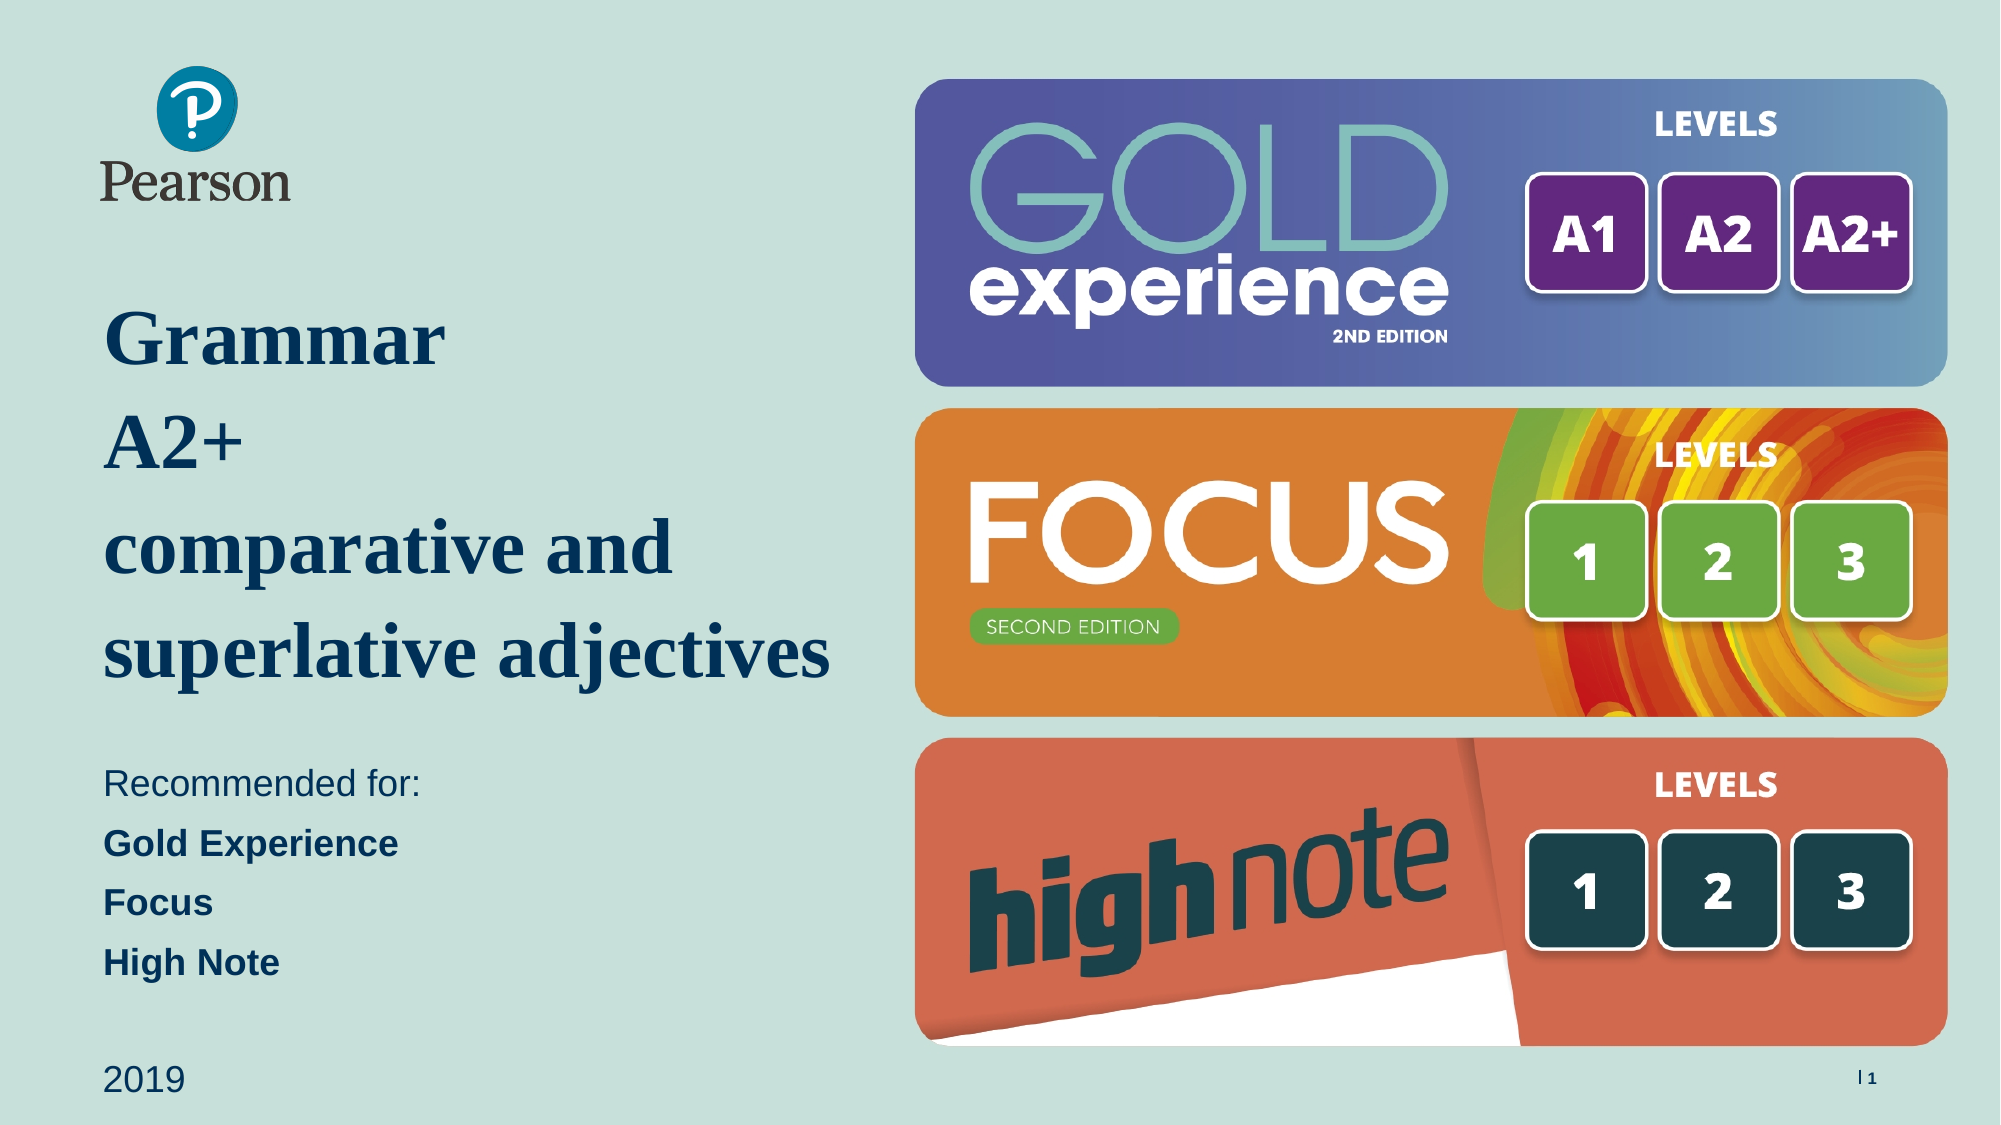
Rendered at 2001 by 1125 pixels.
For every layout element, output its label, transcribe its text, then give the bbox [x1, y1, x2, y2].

title Grammar A2+ comparative and superlative adjectives [103, 275, 921, 615]
list 2019 [102, 1045, 970, 1093]
slide_number 1 [1867, 1068, 1896, 1087]
subtitle Recommended for: Gold Experience Focus High Note [103, 743, 857, 930]
picture [0, 0, 2001, 1125]
